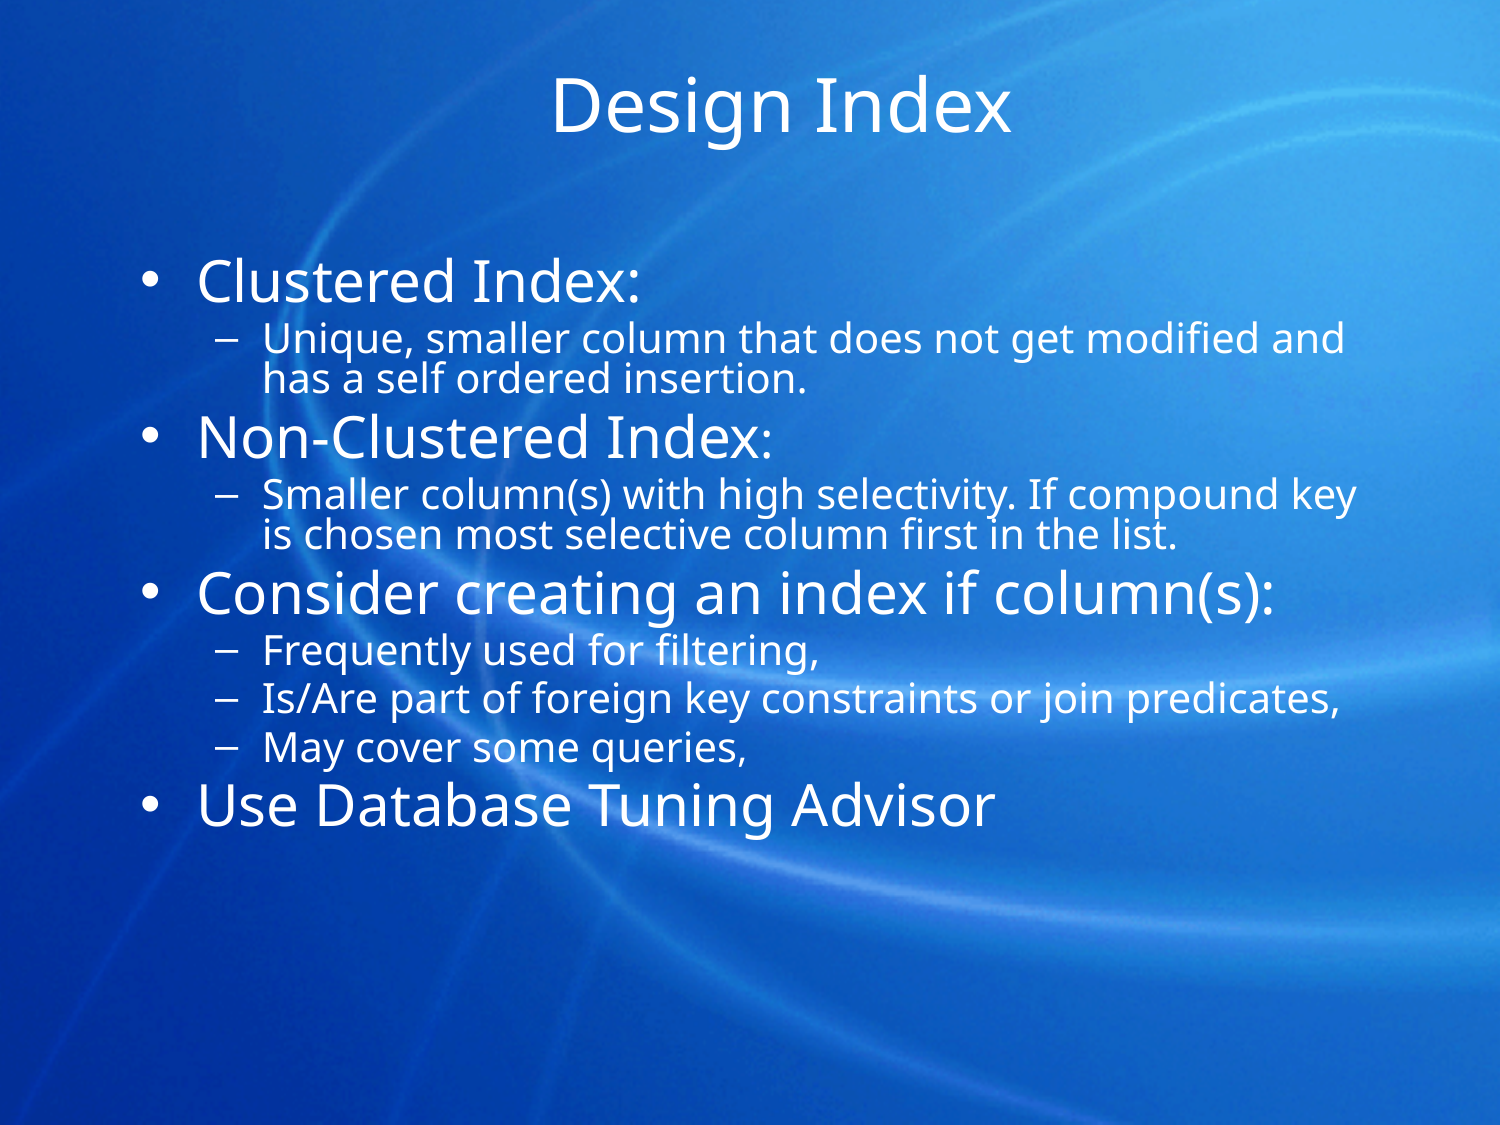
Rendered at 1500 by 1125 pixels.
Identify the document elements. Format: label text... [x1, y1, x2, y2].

picture [0, 0, 1500, 1125]
list Clustered Index: Unique, smaller column that does not get modified and has a self ordered insertion. Non-Clustered Index: Smaller column(s) with high selectivity. If compound key is chosen most selective column first in the list. Consider creating an index if column(s): Frequently used for filtering, Is/Are part of foreign key constraints or join predicates, May cover some queries, Use Database Tuning Advisor [125, 249, 1375, 966]
title Design Index [125, 50, 1438, 156]
